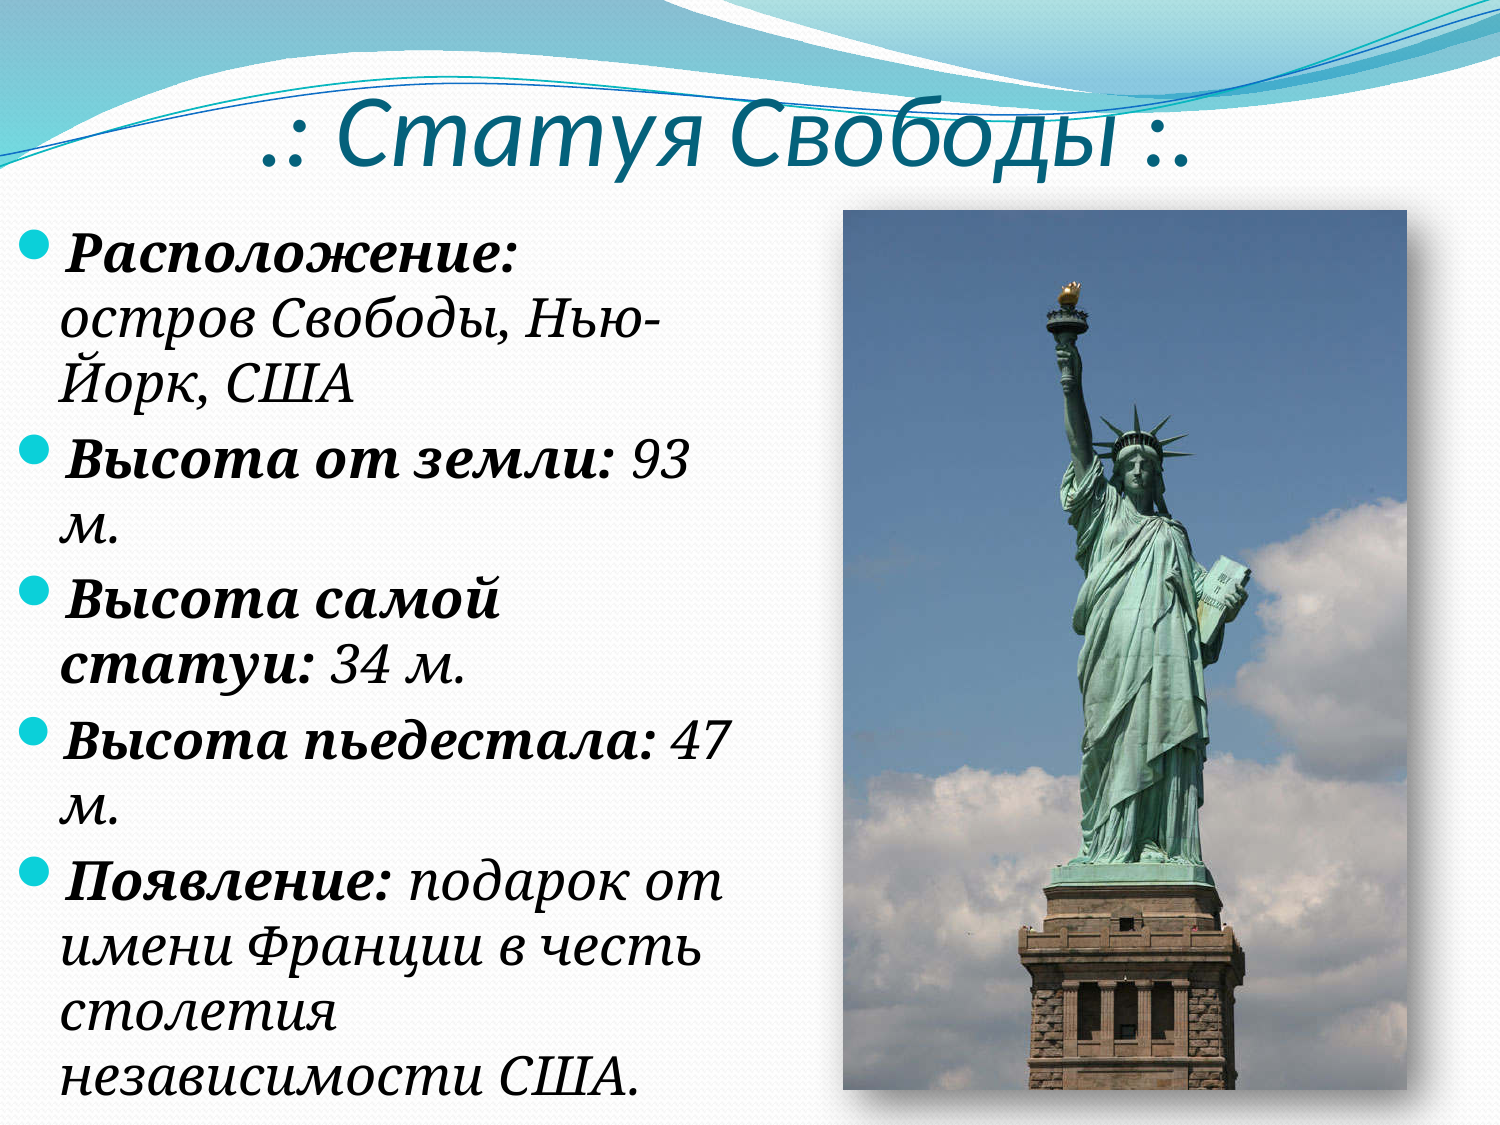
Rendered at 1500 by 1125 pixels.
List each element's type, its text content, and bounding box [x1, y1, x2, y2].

title .: Статуя Свободы :. [70, 0, 1421, 188]
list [843, 210, 1407, 1091]
list Расположение: остров Свободы, Нью-Йорк, США Высота от земли: 93 м. Высота самой статуи: 34 м. Высота пьедестала: 47 м. Появление: подарок от имени Франции в честь столетия независимости США. Открытие: 1886 г. [0, 210, 750, 1125]
